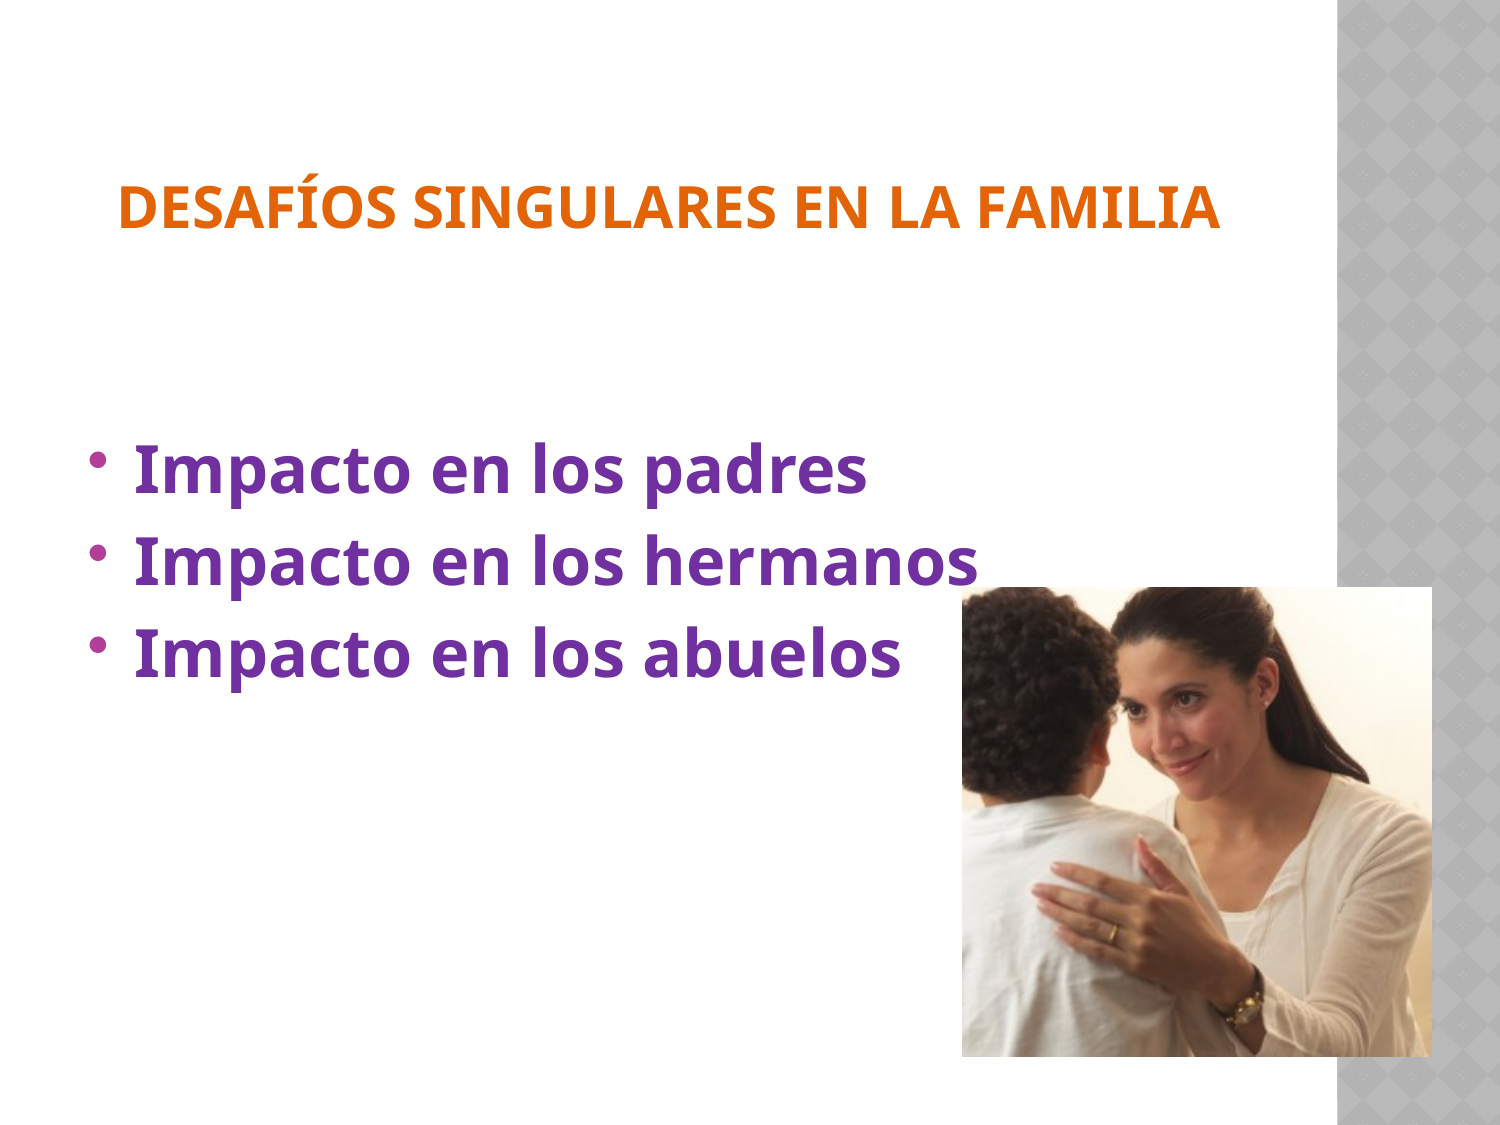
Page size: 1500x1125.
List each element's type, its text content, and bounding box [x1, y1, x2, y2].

picture [961, 586, 1432, 1057]
title Desafíos singulares en la familia [75, 52, 1263, 240]
list Impacto en los padres Impacto en los hermanos Impacto en los abuelos [75, 264, 1263, 1059]
